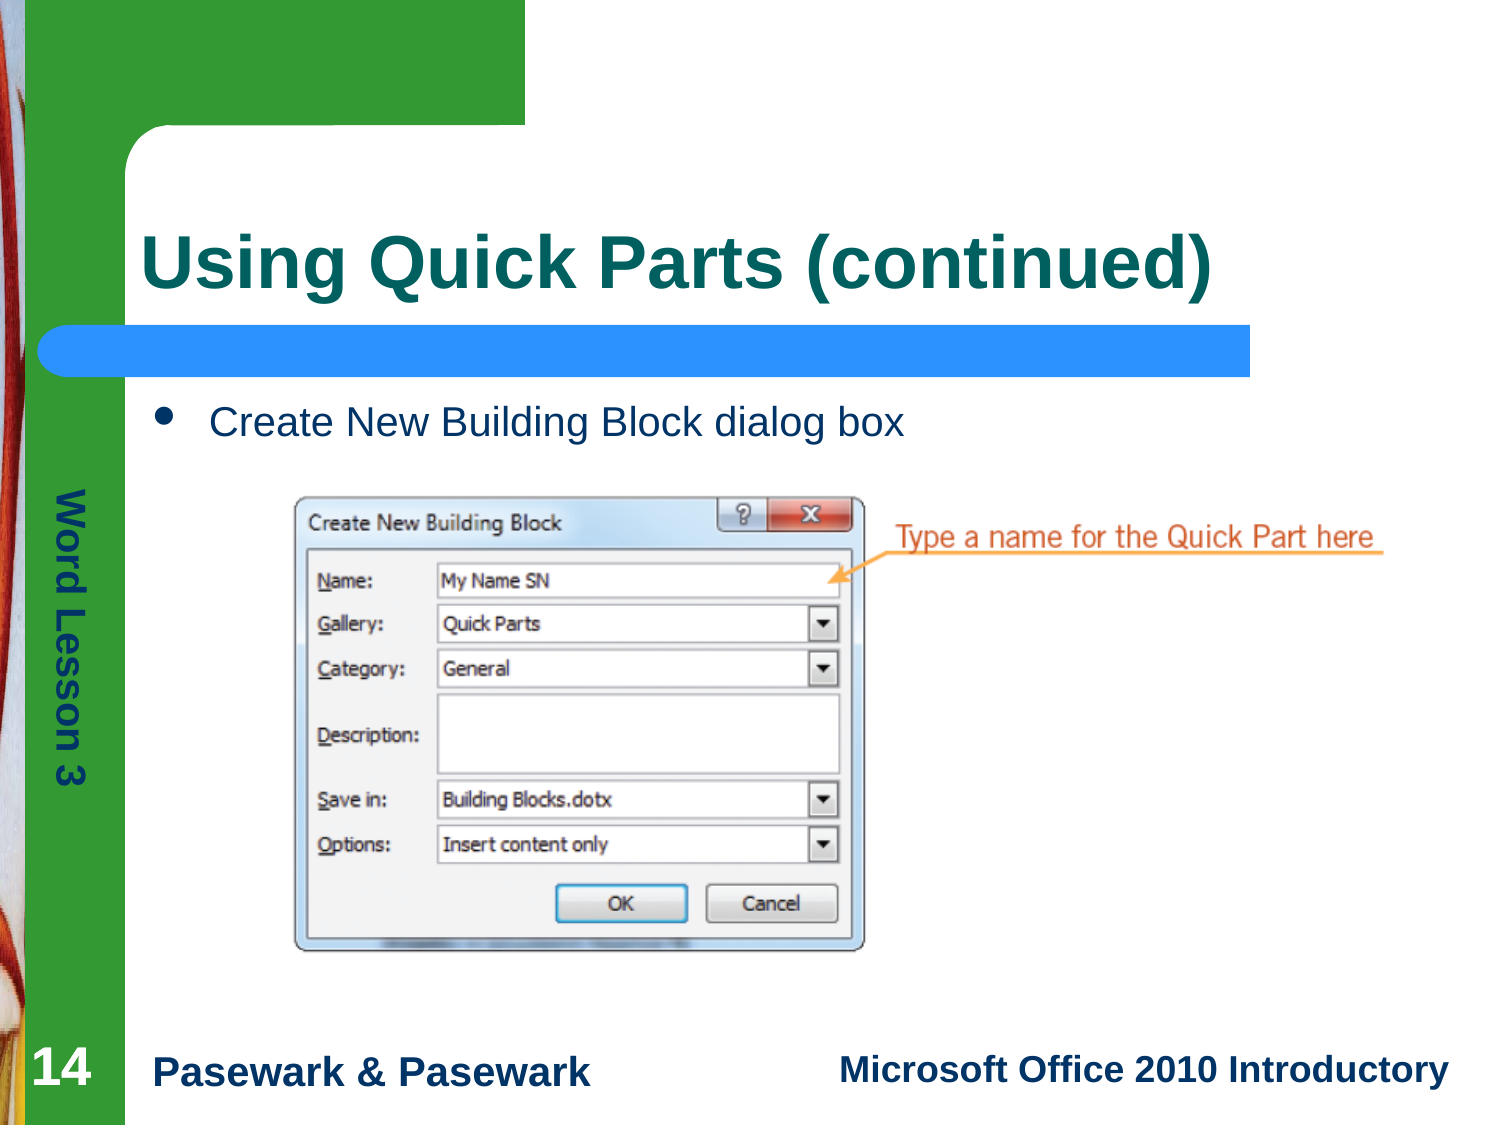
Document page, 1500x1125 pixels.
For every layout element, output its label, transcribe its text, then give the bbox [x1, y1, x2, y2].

title Using Quick Parts (continued) [124, 124, 1500, 313]
picture [0, 0, 25, 1125]
text_box 14 [13, 1023, 111, 1105]
text_box Create New Building Block dialog box [137, 387, 1400, 488]
picture [287, 487, 1393, 962]
